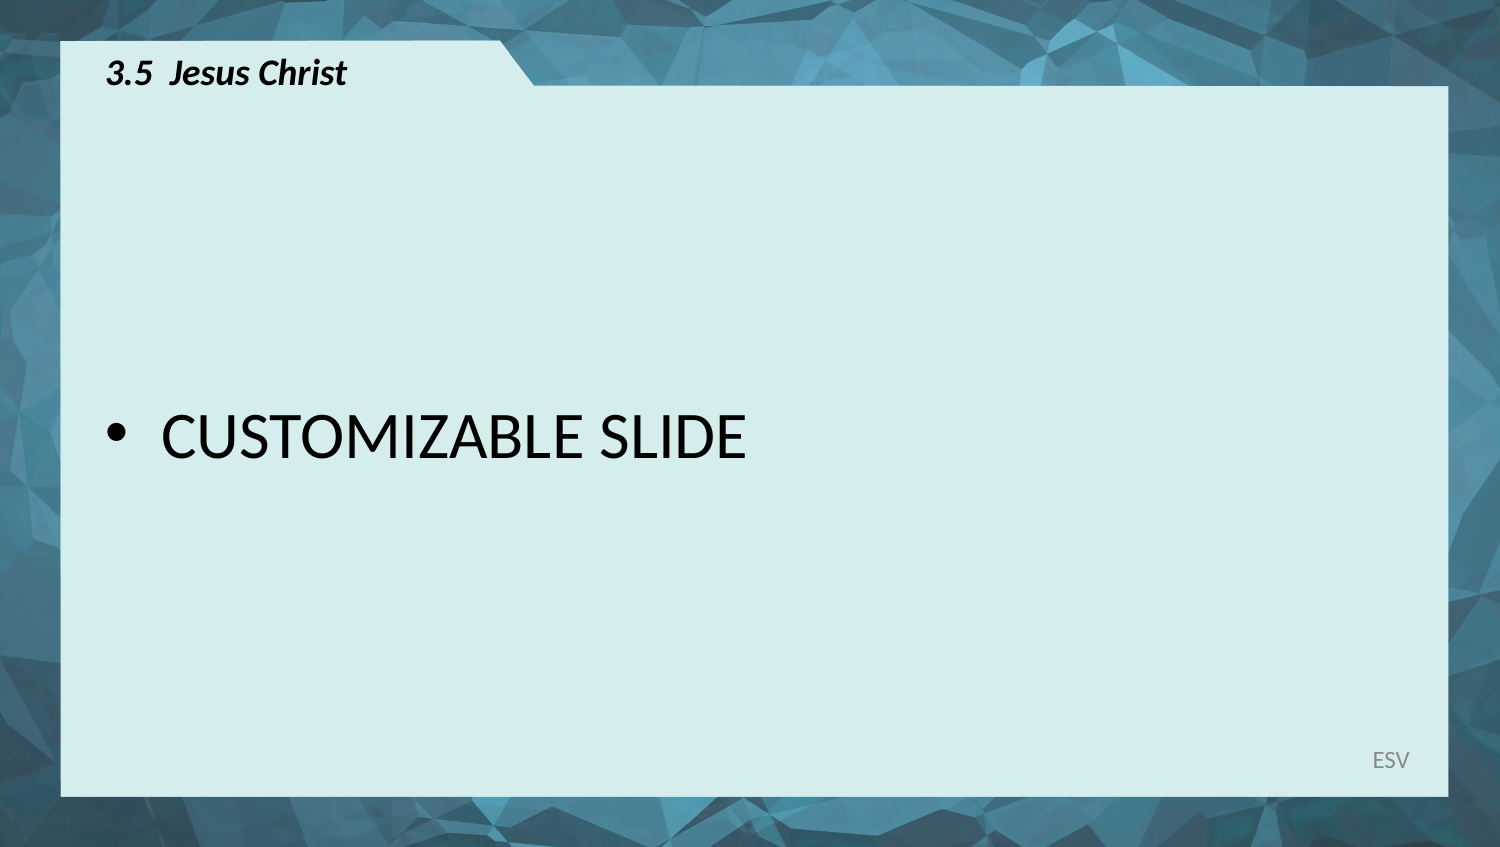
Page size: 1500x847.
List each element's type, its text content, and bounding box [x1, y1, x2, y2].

picture [0, 0, 1500, 847]
title 3.5 Jesus Christ [89, 33, 1420, 108]
footer ESV [950, 736, 1425, 782]
list CUSTOMIZABLE SLIDE [89, 141, 1403, 722]
